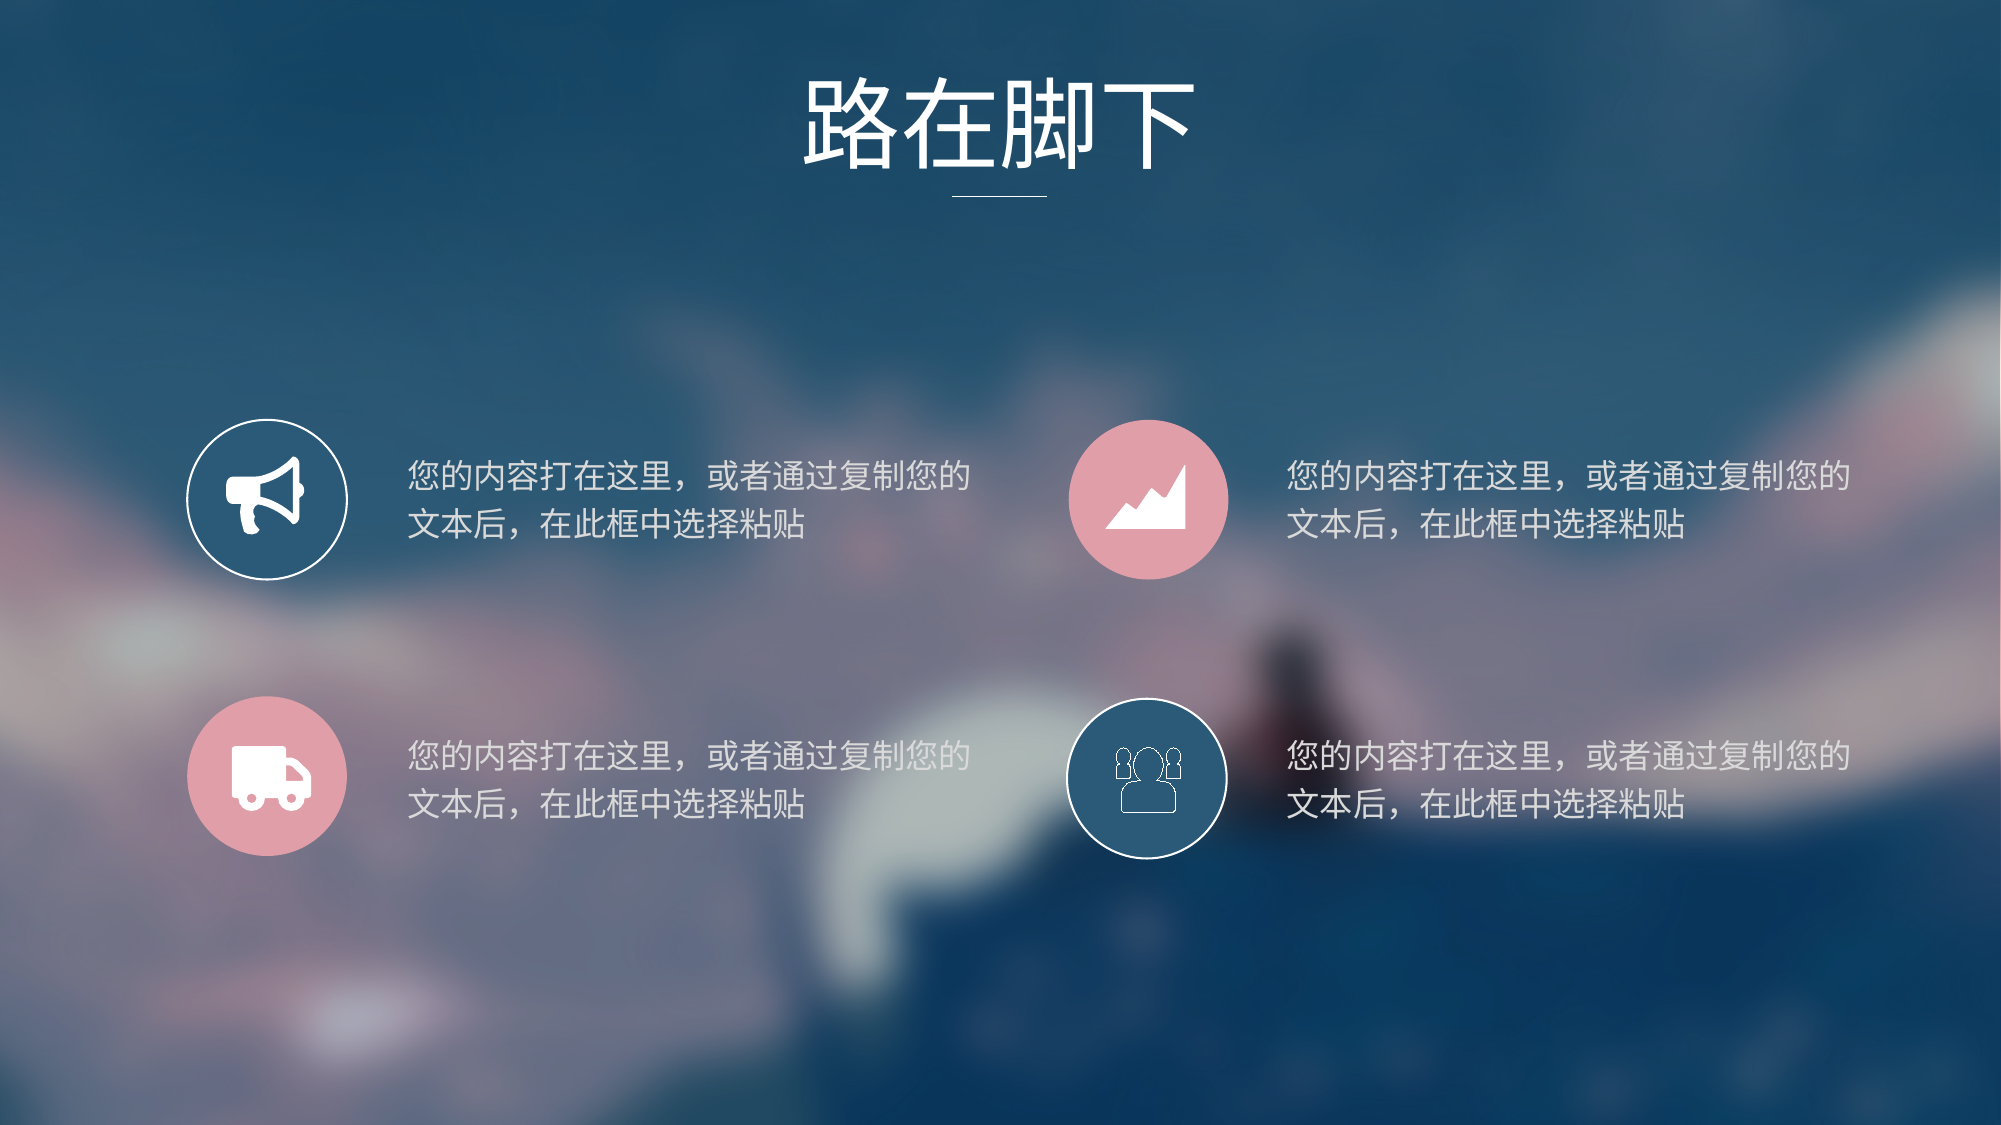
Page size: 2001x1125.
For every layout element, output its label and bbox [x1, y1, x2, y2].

text_box [1066, 698, 1227, 859]
picture [0, 0, 2001, 1125]
